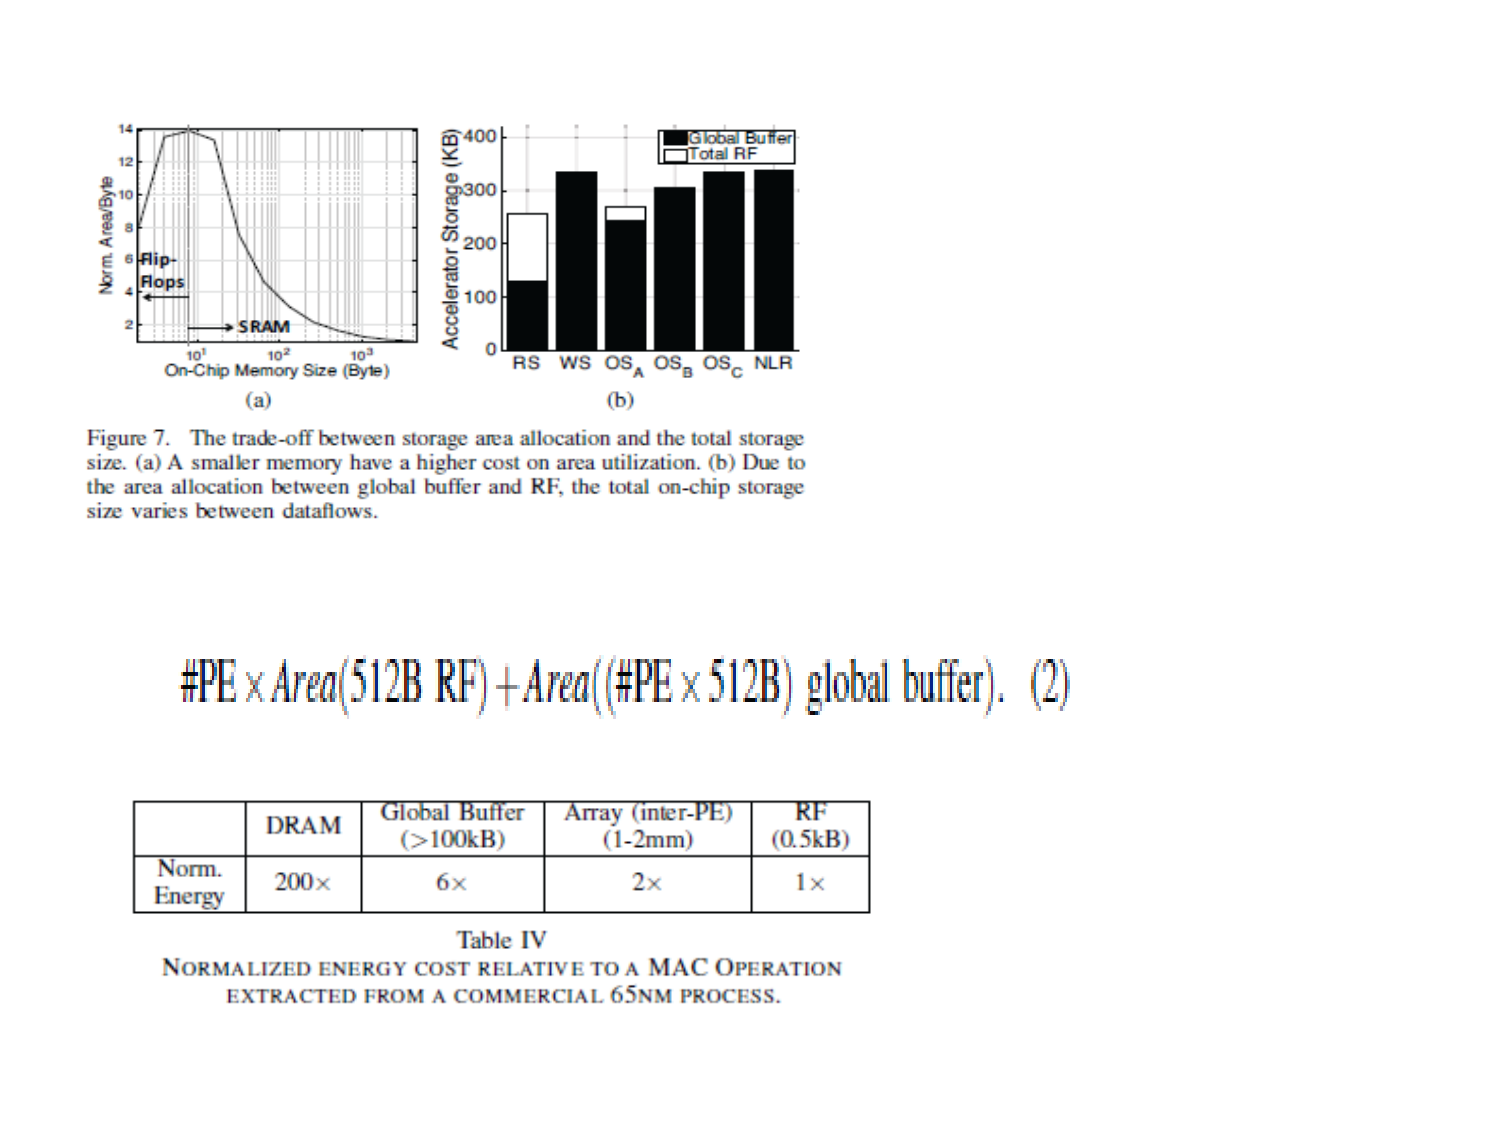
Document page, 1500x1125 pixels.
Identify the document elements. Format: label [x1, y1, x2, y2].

picture [49, 99, 813, 526]
picture [149, 612, 1138, 763]
picture [99, 774, 938, 1013]
